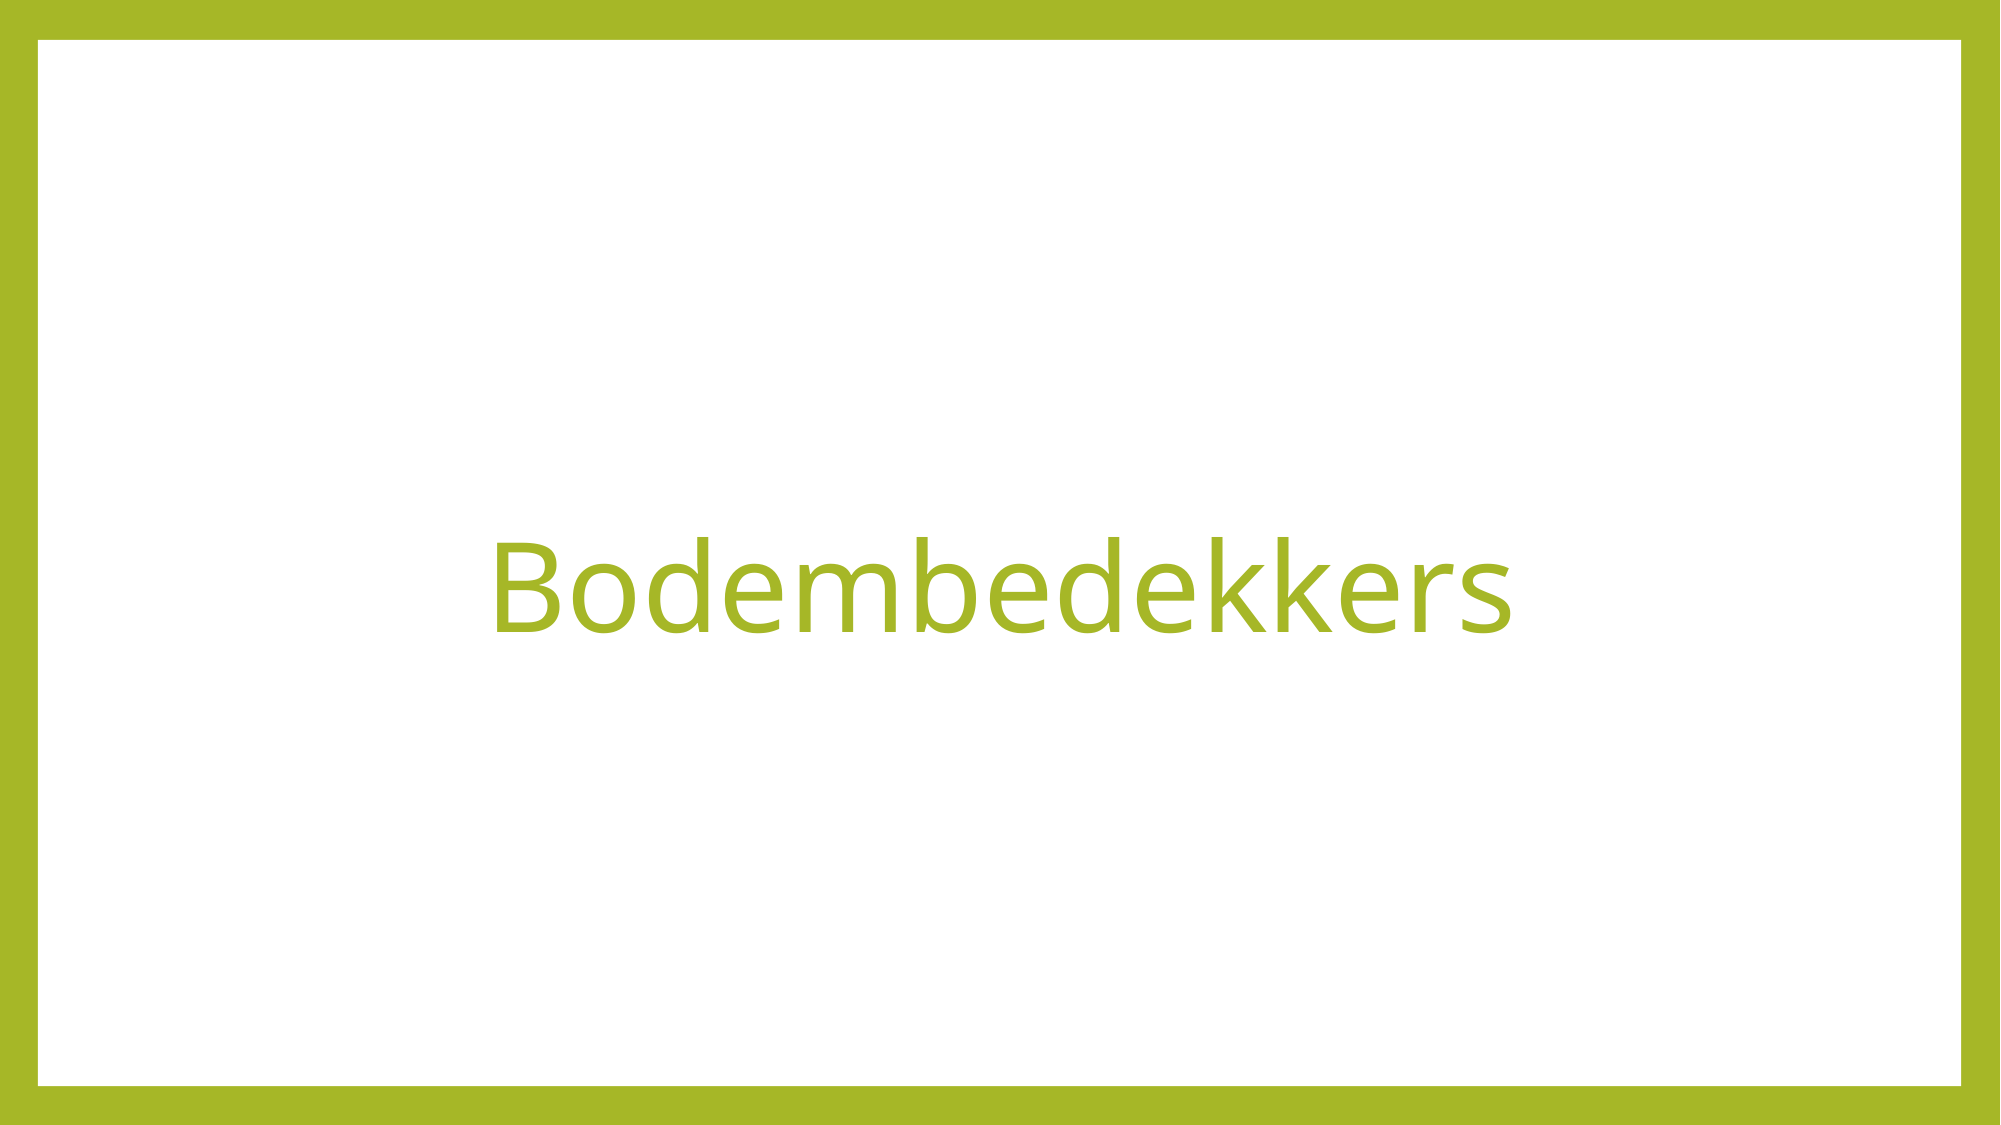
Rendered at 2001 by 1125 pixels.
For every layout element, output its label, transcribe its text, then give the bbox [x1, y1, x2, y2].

list Bodembedekkers [187, 337, 1808, 1000]
